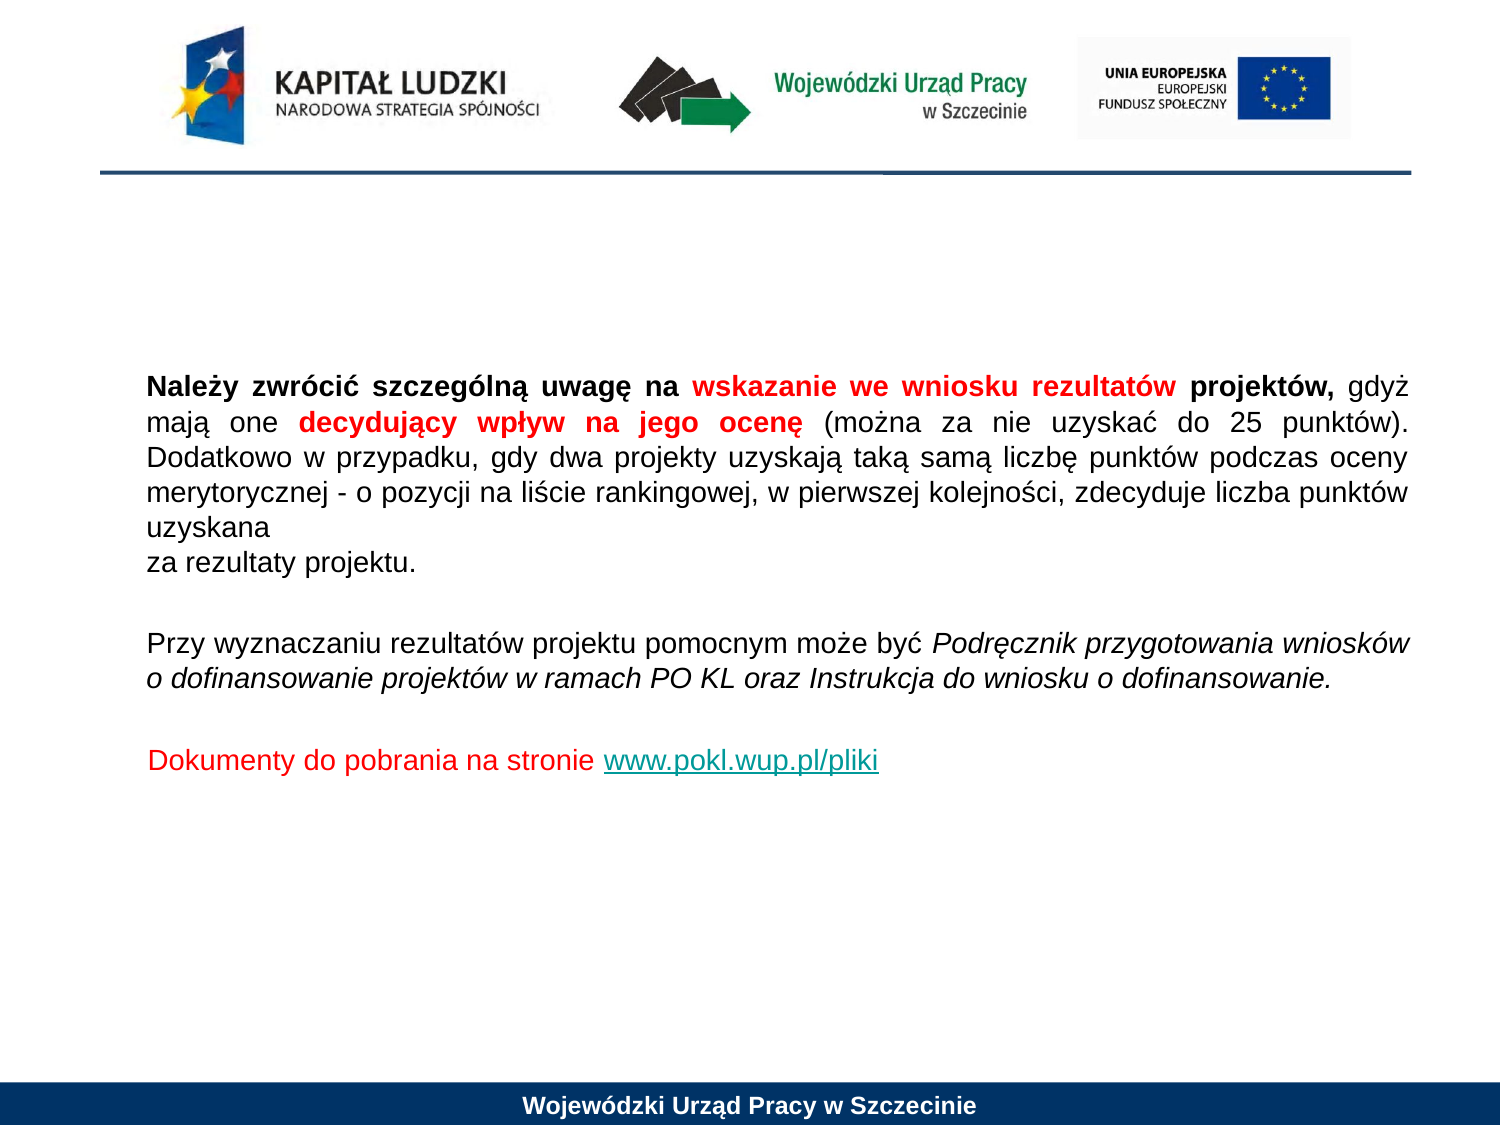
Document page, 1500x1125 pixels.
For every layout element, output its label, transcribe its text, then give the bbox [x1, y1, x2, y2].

list Należy zwrócić szczególną uwagę na wskazanie we wniosku rezultatów projektów, gdyż mają one decydujący wpływ na jego ocenę (można za nie uzyskać do 25 punktów). Dodatkowo w przypadku, gdy dwa projekty uzyskają taką samą liczbę punktów podczas oceny merytorycznej - o pozycji na liście rankingowej, w pierwszej kolejności, zdecyduje liczba punktów uzyskana za rezultaty projektu. Przy wyznaczaniu rezultatów projektu pomocnym może być Podręcznik przygotowania wniosków o dofinansowanie projektów w ramach PO KL oraz Instrukcja do wniosku o dofinansowanie. Dokumenty do pobrania na stronie www.pokl.wup.pl/pliki [74, 262, 1426, 1006]
picture [159, 24, 1353, 149]
